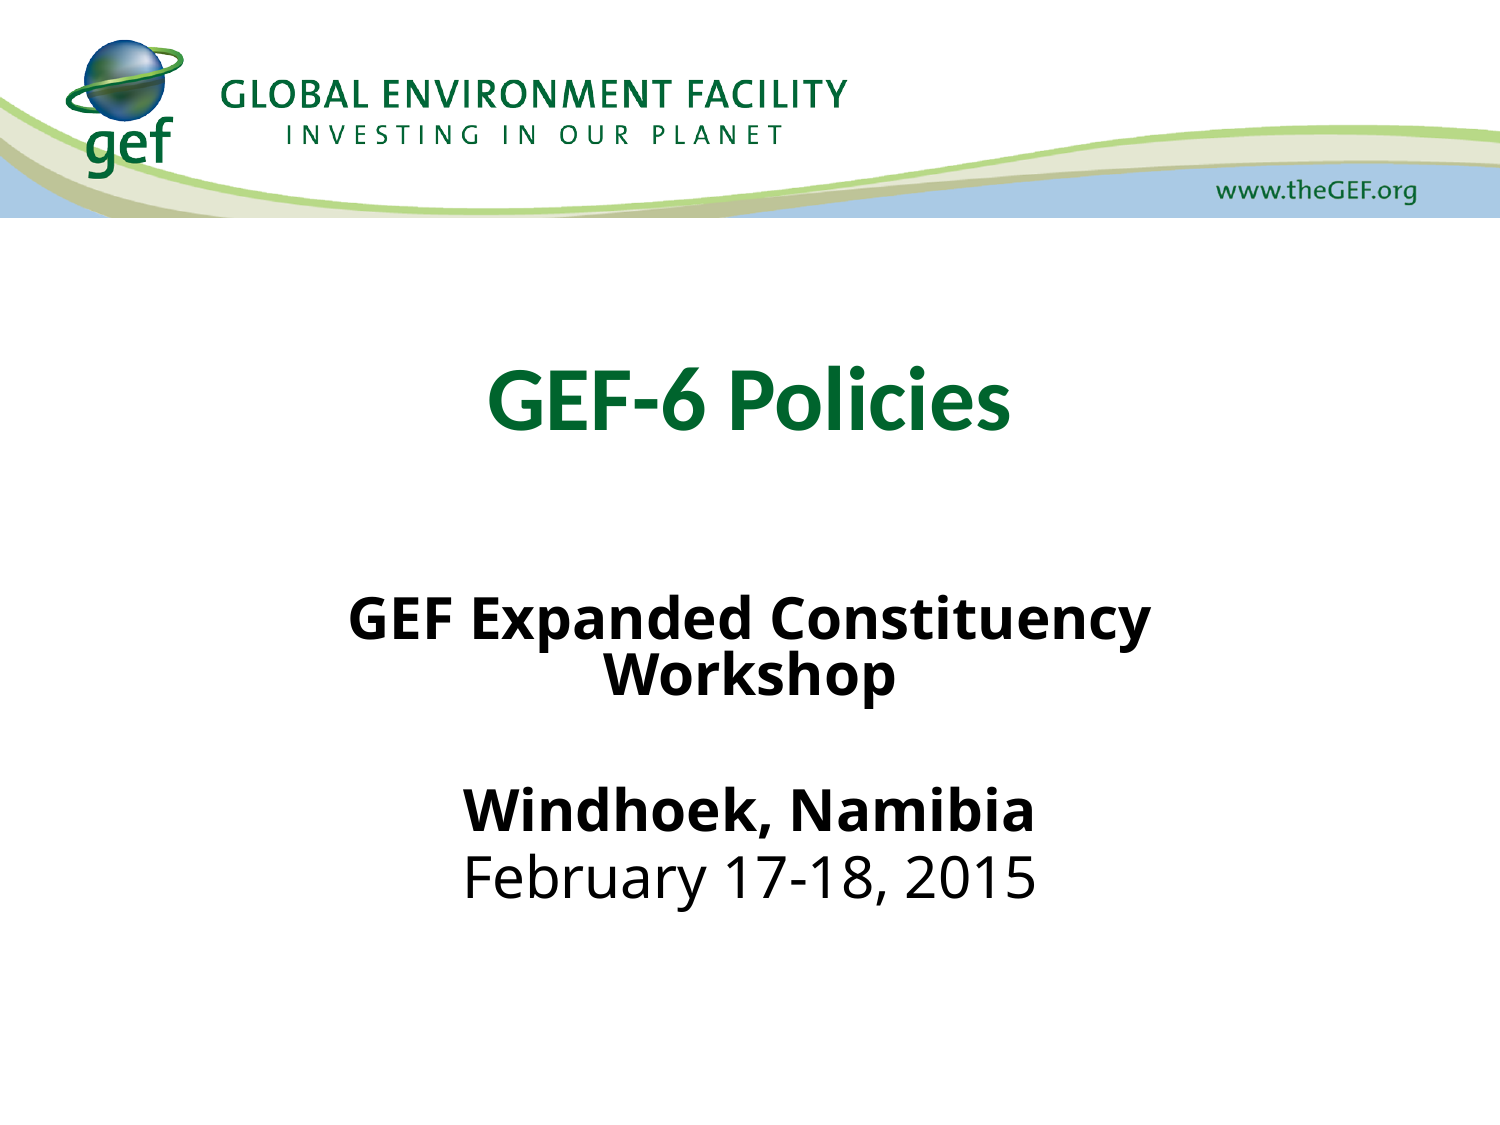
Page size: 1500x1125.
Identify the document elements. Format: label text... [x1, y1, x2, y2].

picture [0, 12, 1500, 218]
subtitle GEF Expanded Constituency Workshop Windhoek, Namibia February 17-18, 2015 [225, 587, 1275, 1050]
title GEF-6 Policies [75, 299, 1425, 488]
